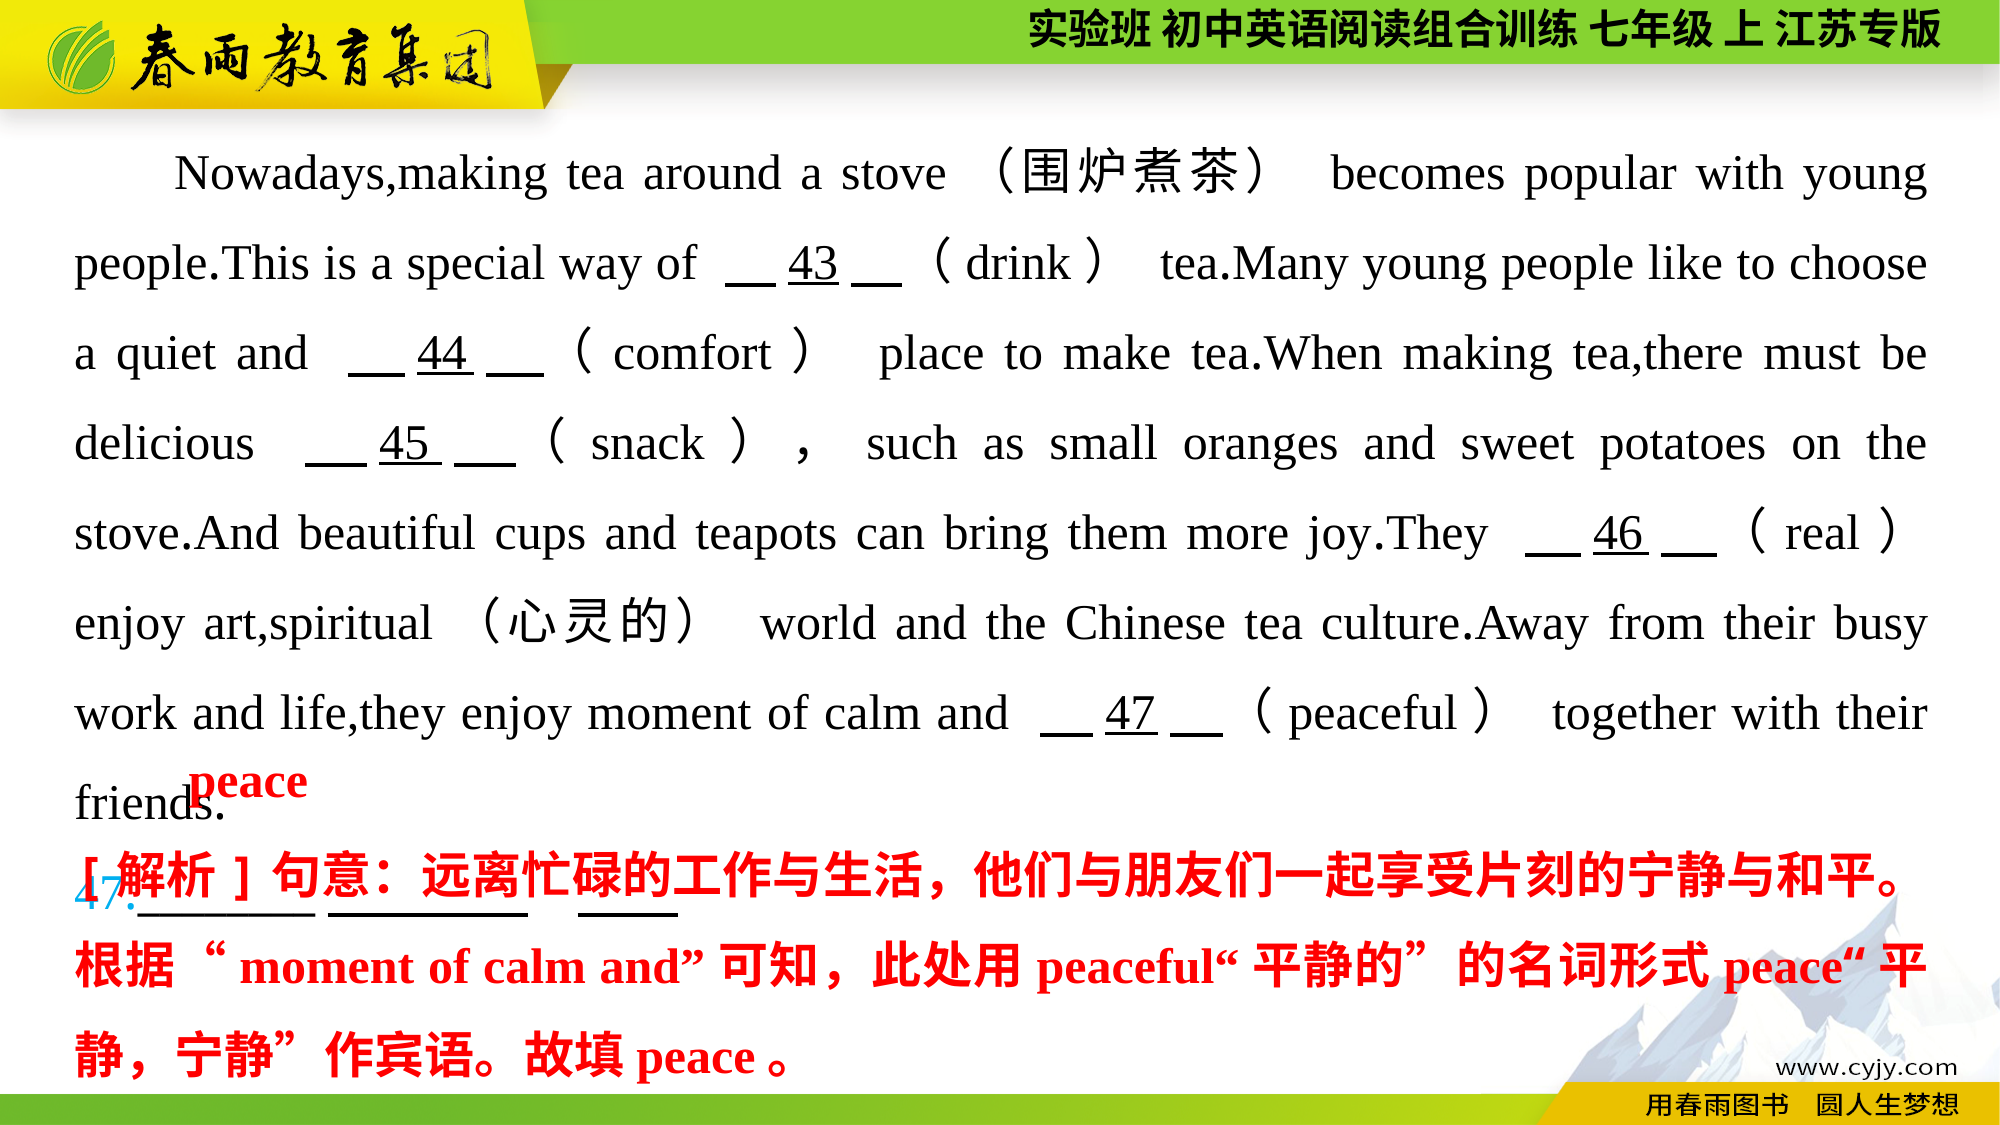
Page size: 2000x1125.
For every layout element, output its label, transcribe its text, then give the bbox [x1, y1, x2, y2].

list Nowadays,making tea around a stove（围炉煮茶） becomes popular with young people.This is a special way of 43 （drink） tea.Many young people like to choose a quiet and 44 （comfort） place to make tea.When making tea,there must be delicious 45 （snack），such as small oranges and sweet potatoes on the stove.And beautiful cups and teapots can bring them more joy.They 46 （real） enjoy art,spiritual（心灵的） world and the Chinese tea culture.Away from their busy work and life,they enjoy moment of calm and 47 （peaceful） together with their friends. 47.________ [59, 101, 1944, 805]
text_box peace [173, 740, 323, 816]
text_box [解析]句意：远离忙碌的工作与生活，他们与朋友们一起享受片刻的宁静与和平。根据“moment of calm and”可知，此处用peaceful“平静的”的名词形式peace“平静，宁静”作宾语。故填peace。 [59, 805, 1944, 1091]
picture [0, 0, 2000, 1125]
